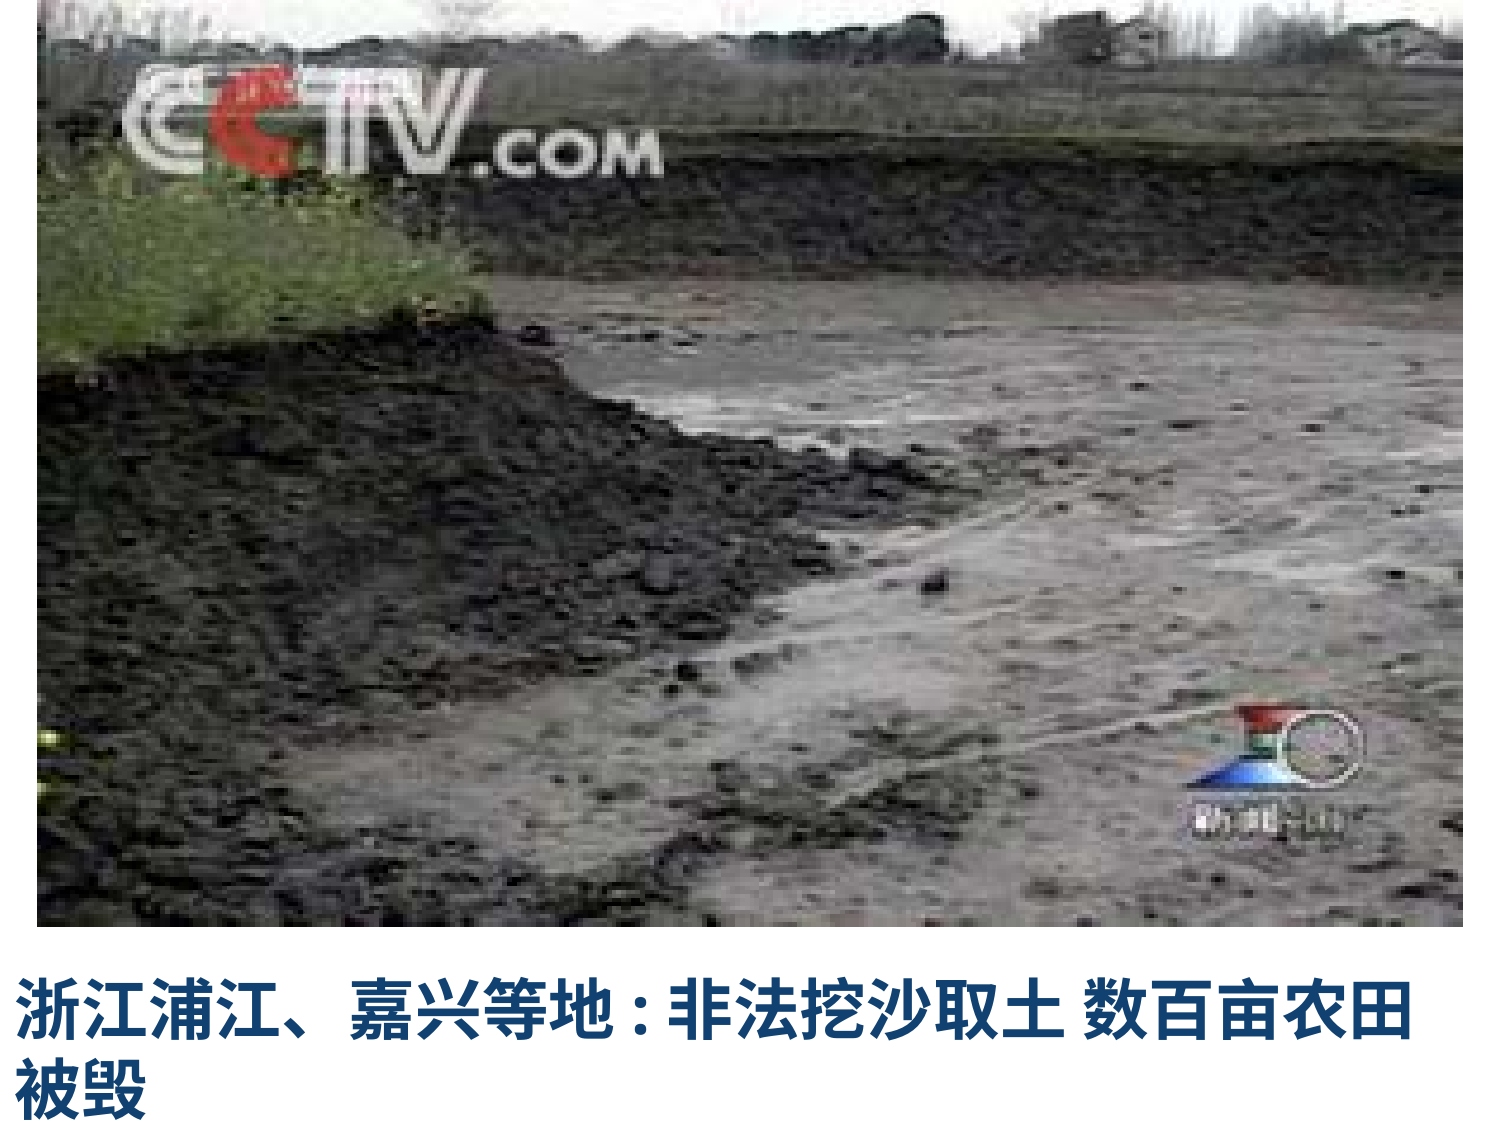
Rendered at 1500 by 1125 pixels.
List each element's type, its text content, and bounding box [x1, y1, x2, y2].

text_box 浙江浦江、嘉兴等地:非法挖沙取土 数百亩农田 被毁 [0, 960, 1500, 1125]
picture [37, 0, 1463, 927]
